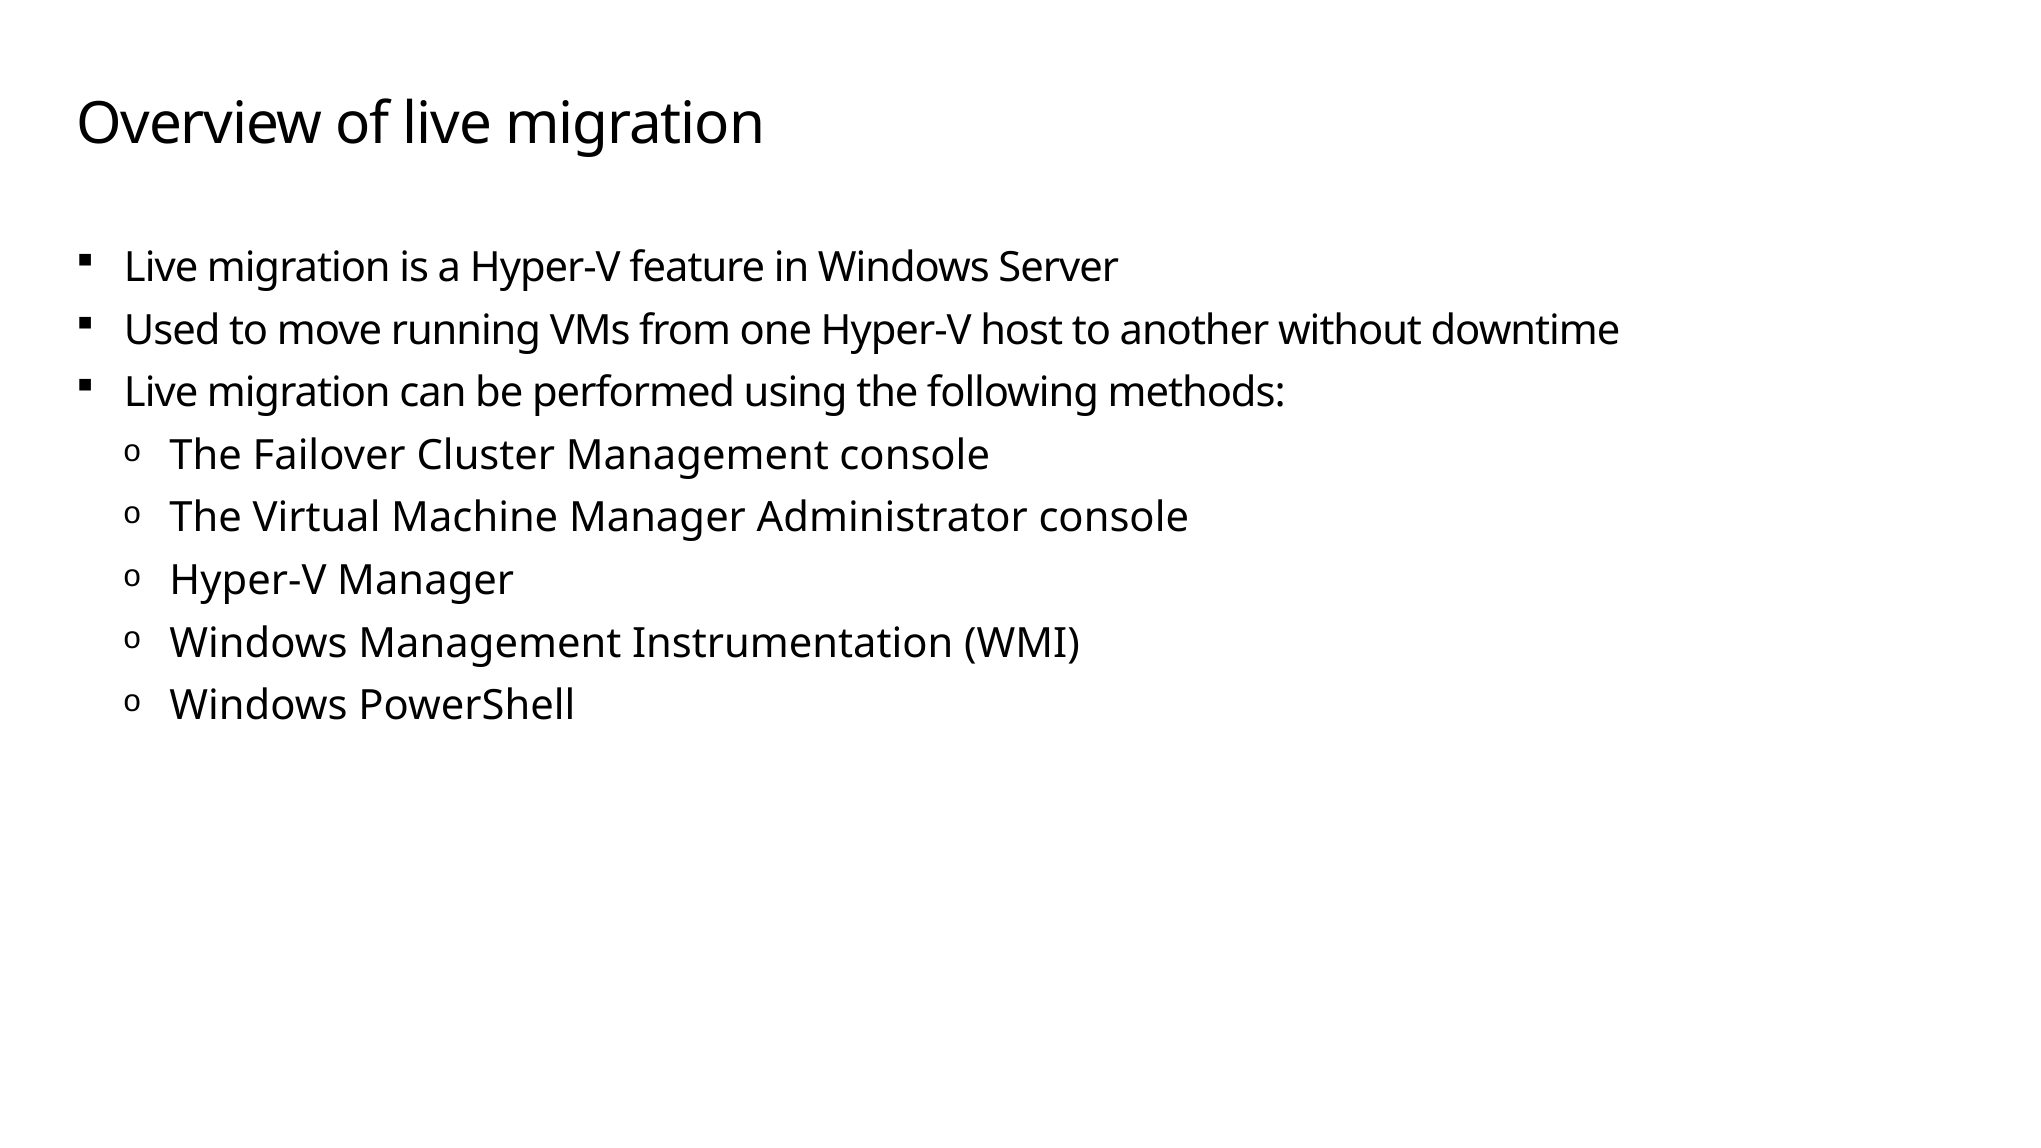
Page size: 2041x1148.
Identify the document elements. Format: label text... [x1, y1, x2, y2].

title Overview of live migration [76, 93, 1968, 161]
list Live migration is a Hyper-V feature in Windows Server Used to move running VMs from one Hyper-V host to another without downtime Live migration can be performed using the following methods: The Failover Cluster Management console The Virtual Machine Manager Administrator console Hyper-V Manager Windows Management Instrumentation (WMI) Windows PowerShell [76, 240, 1970, 1074]
